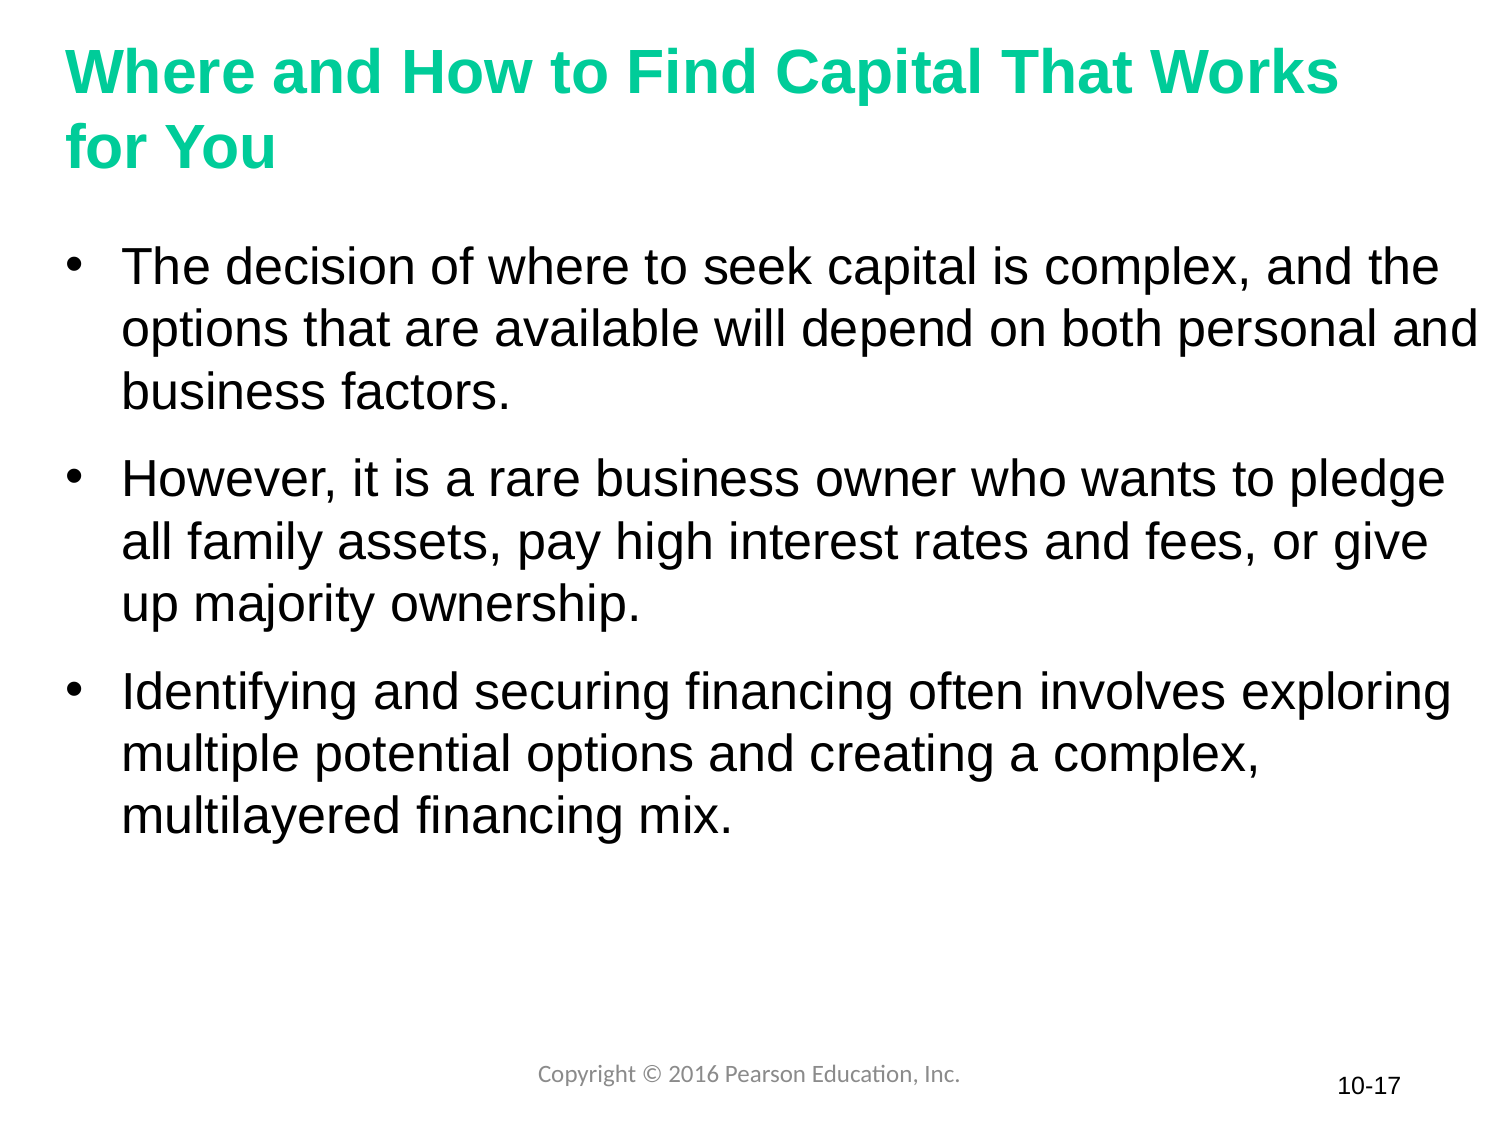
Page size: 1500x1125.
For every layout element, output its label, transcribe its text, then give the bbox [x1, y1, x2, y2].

list The decision of where to seek capital is complex, and the options that are available will depend on both personal and business factors. However, it is a rare business owner who wants to pledge all family assets, pay high interest rates and fees, or give up majority ownership. Identifying and securing financing often involves exploring multiple potential options and creating a complex, multilayered financing mix. [50, 224, 1500, 968]
title Where and How to Find Capital That Works for You [50, 12, 1438, 200]
footer Copyright © 2016 Pearson Education, Inc. [512, 1042, 988, 1103]
